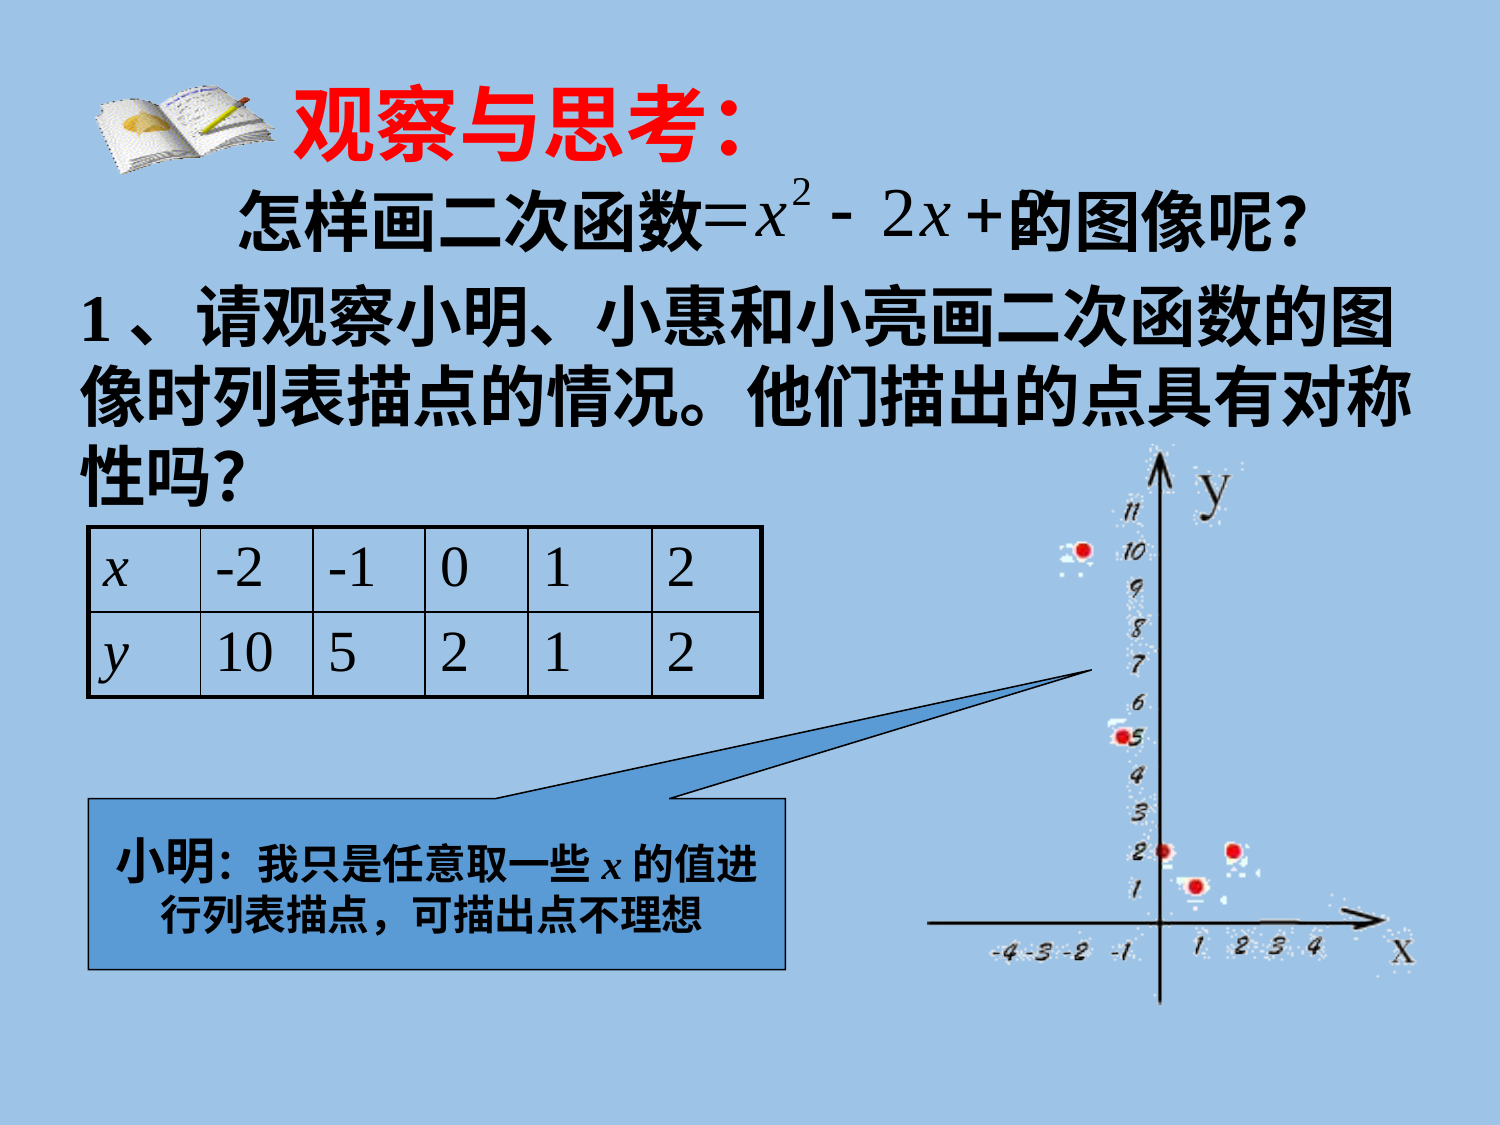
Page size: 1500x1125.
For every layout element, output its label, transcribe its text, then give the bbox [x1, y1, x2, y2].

table_header -1 [314, 529, 424, 611]
table_header 0 [426, 529, 527, 611]
table_header 2 [653, 529, 759, 611]
table_cell 10 [201, 613, 312, 695]
table_header -2 [201, 529, 312, 611]
table_cell 2 [426, 613, 527, 695]
text_box 观察与思考： [278, 65, 808, 172]
table_cell 5 [314, 613, 424, 695]
table_cell 1 [529, 613, 651, 695]
table_header 1 [529, 529, 651, 611]
table_header x [91, 529, 200, 611]
picture [927, 444, 1419, 1005]
text_box 怎样画二次函数 的图像呢？ [222, 172, 1358, 267]
text_box 小明：我只是任意取一些x的值进行列表描点，可描出点不理想 [88, 705, 927, 970]
picture [88, 66, 289, 179]
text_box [631, 160, 1064, 266]
table_cell y [91, 613, 200, 695]
table_cell 2 [653, 613, 759, 695]
text_box 1、请观察小明、小惠和小亮画二次函数的图 像时列表描点的情况。他们描出的点具有对称 性吗？ [64, 267, 1429, 522]
